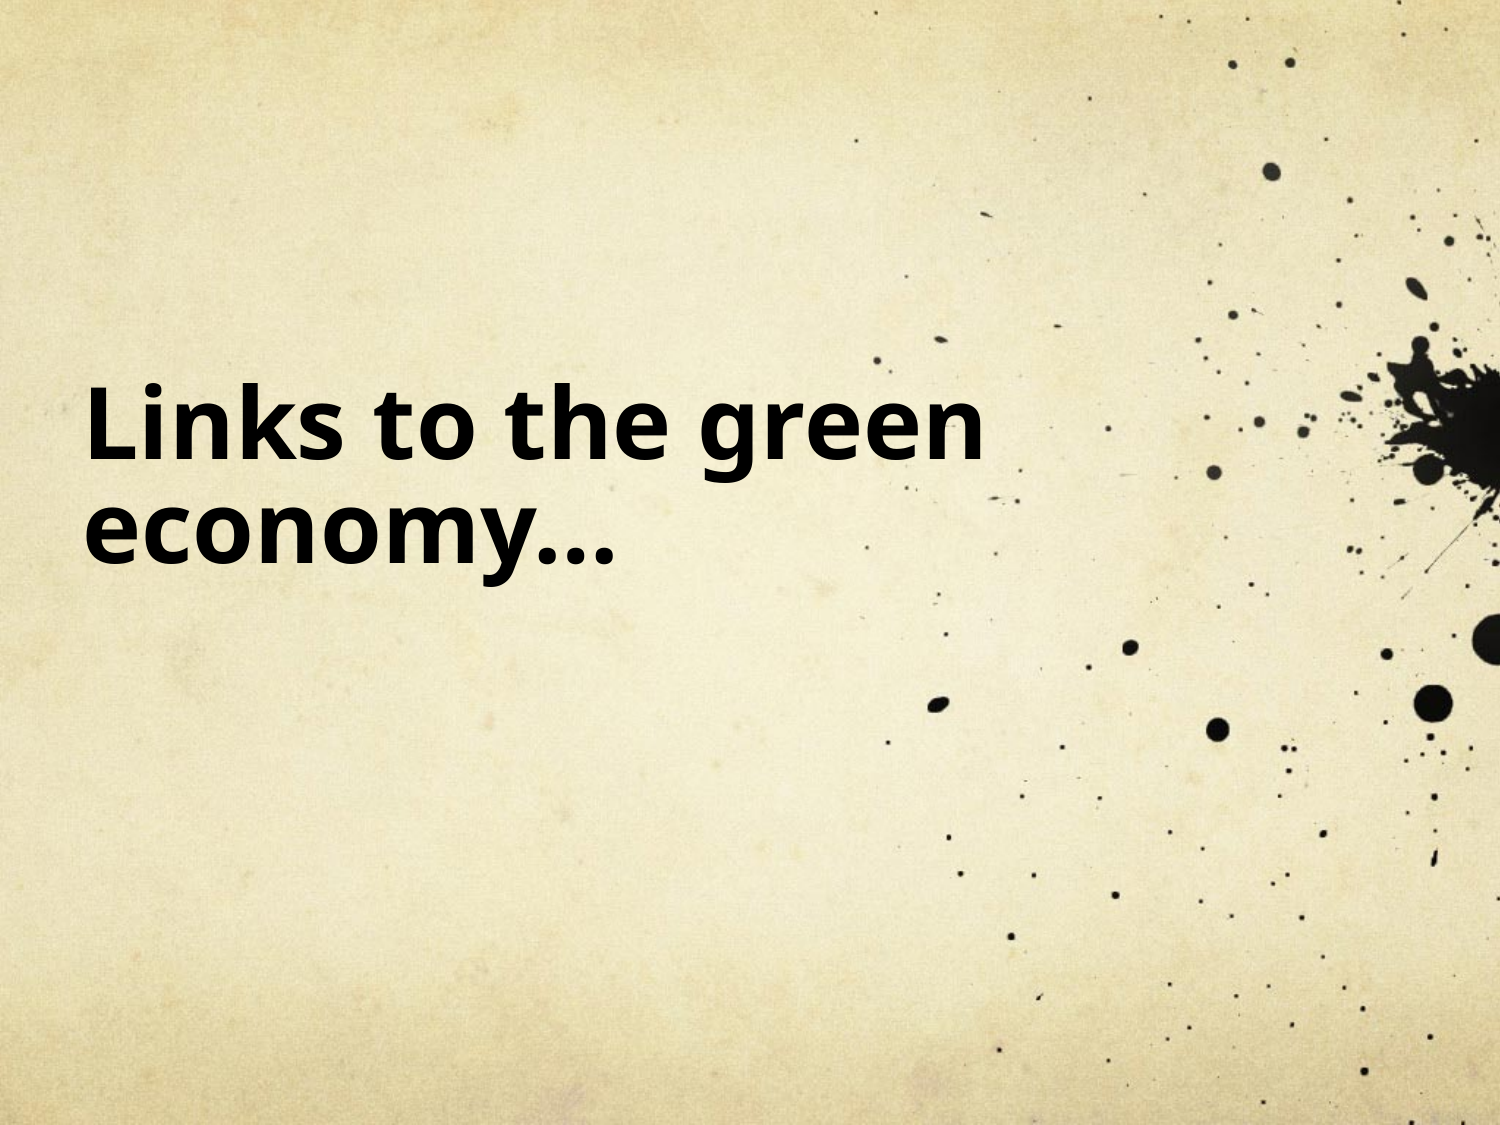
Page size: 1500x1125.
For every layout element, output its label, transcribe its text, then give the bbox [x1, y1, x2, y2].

picture [0, 0, 1500, 1125]
title Links to the green economy… [75, 360, 1350, 584]
